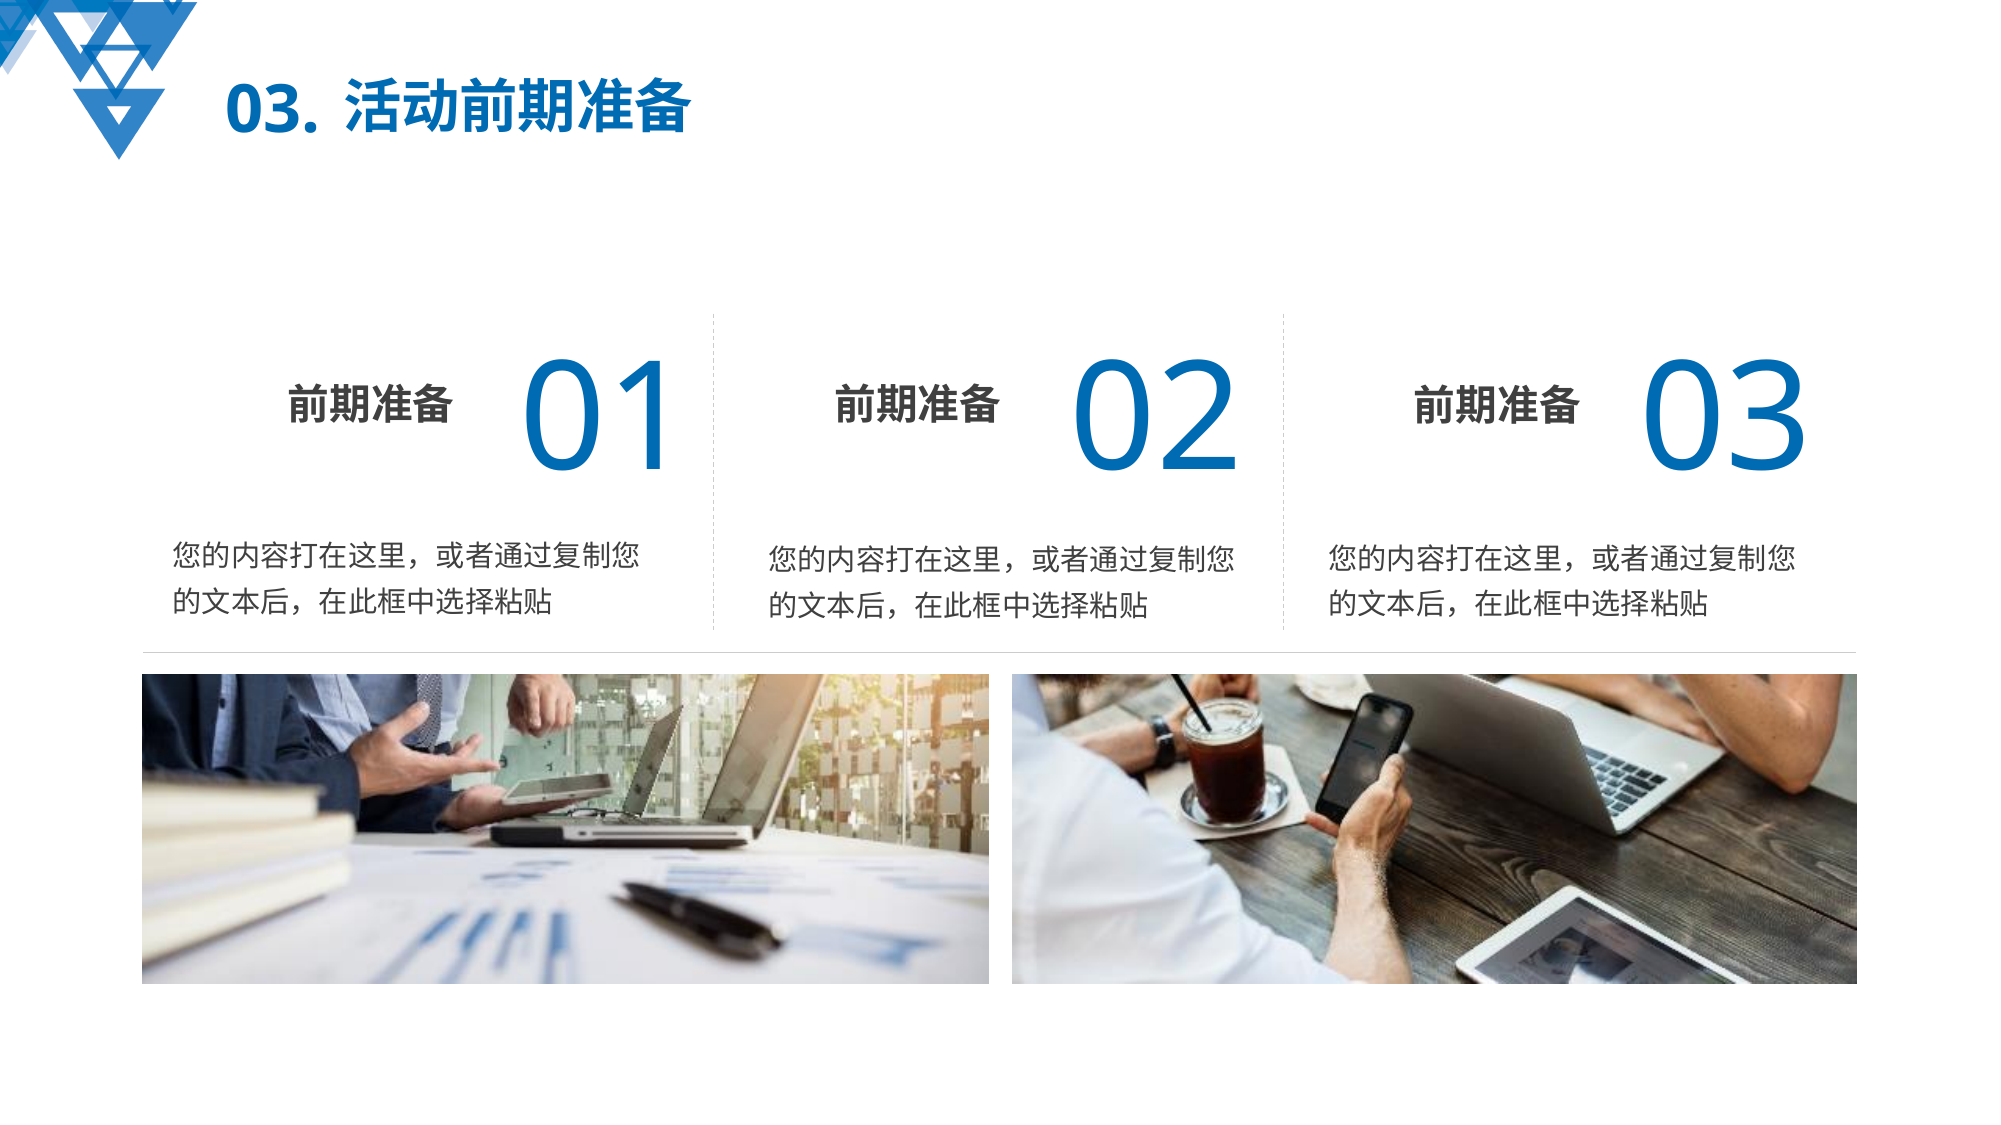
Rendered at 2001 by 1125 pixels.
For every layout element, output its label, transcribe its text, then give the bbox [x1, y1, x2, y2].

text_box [143, 310, 1857, 653]
text_box 03. [235, 58, 336, 153]
picture [0, 0, 235, 295]
text_box 活动前期准备 [336, 61, 708, 147]
picture [1011, 674, 1857, 984]
picture [142, 674, 989, 984]
